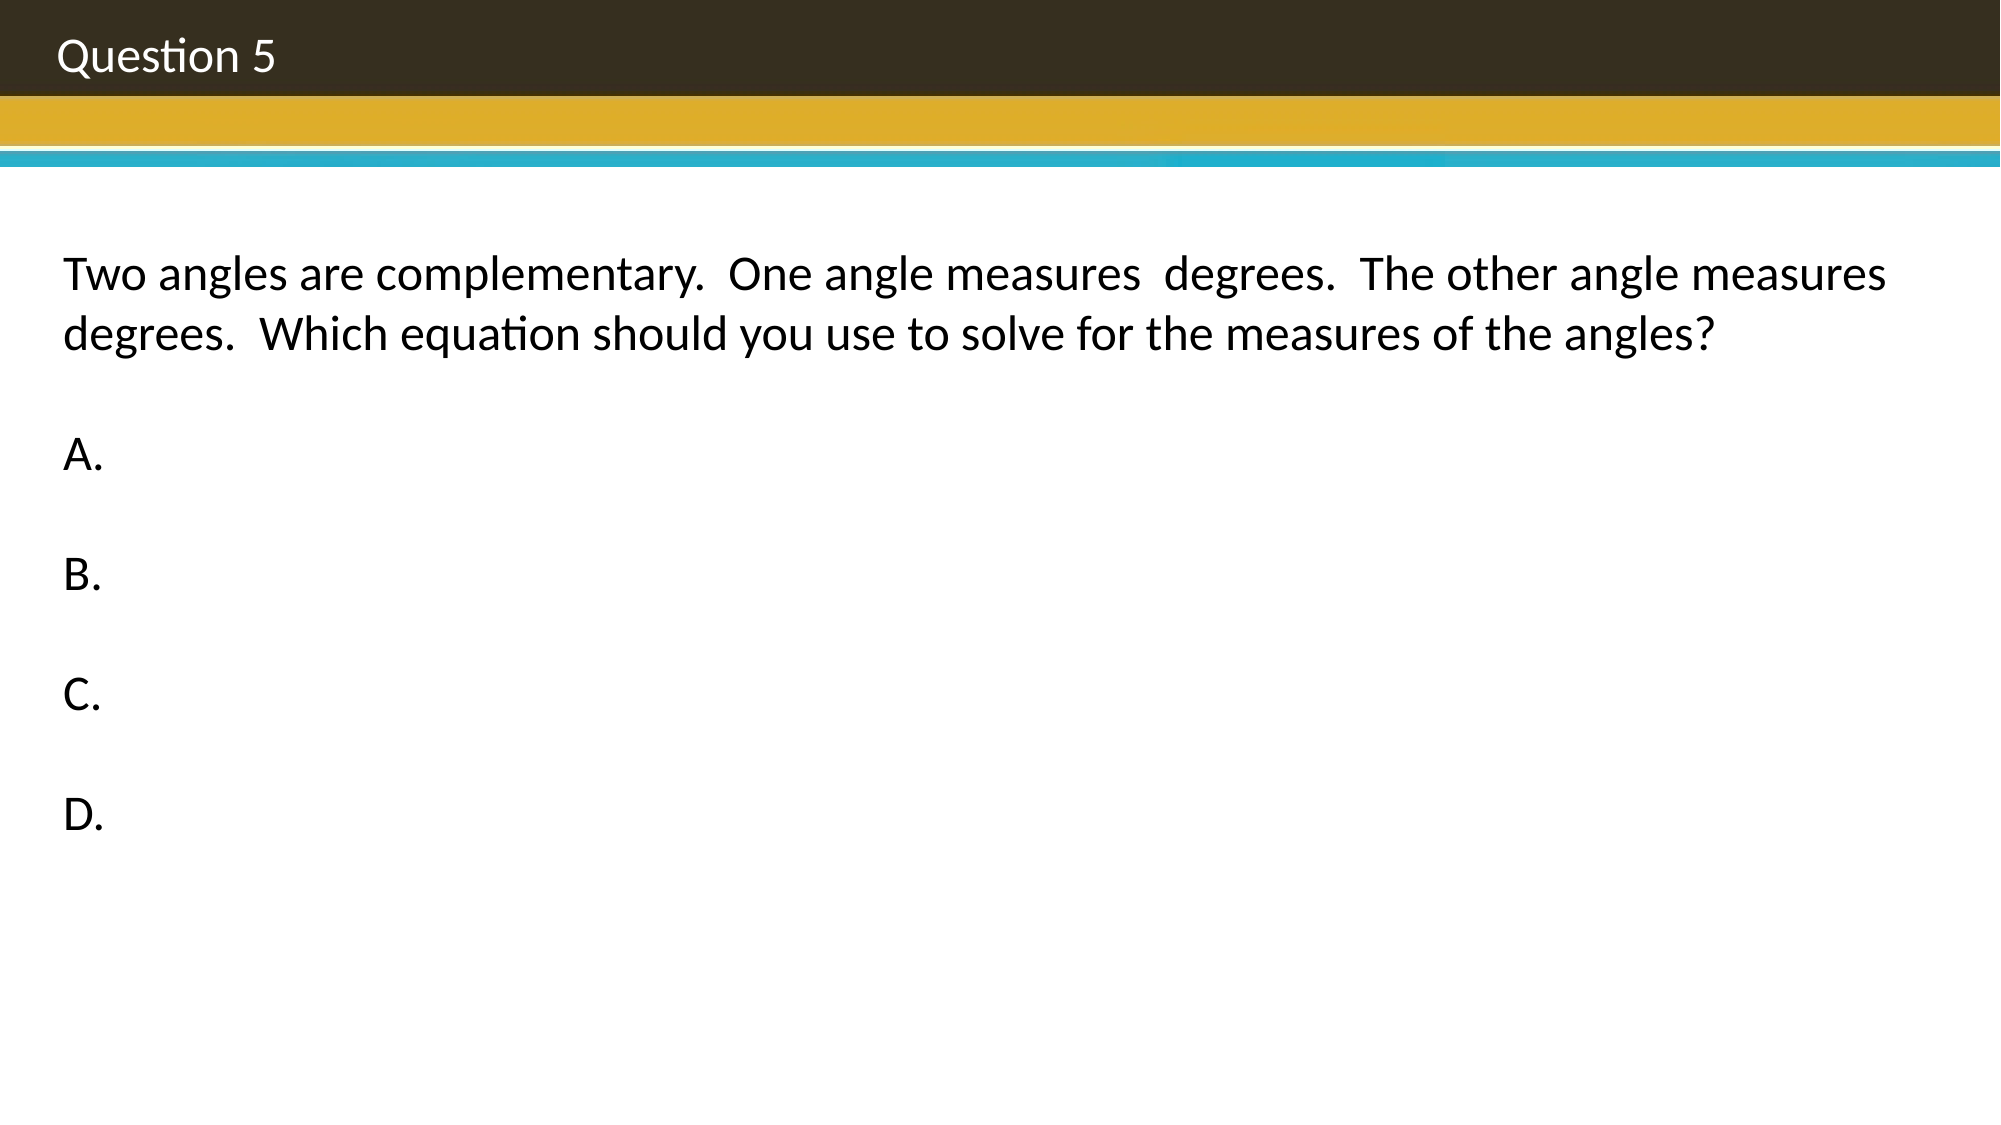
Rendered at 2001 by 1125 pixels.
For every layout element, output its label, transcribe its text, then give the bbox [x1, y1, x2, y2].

picture [0, 0, 2000, 167]
text_box Question 5 [41, 14, 293, 90]
